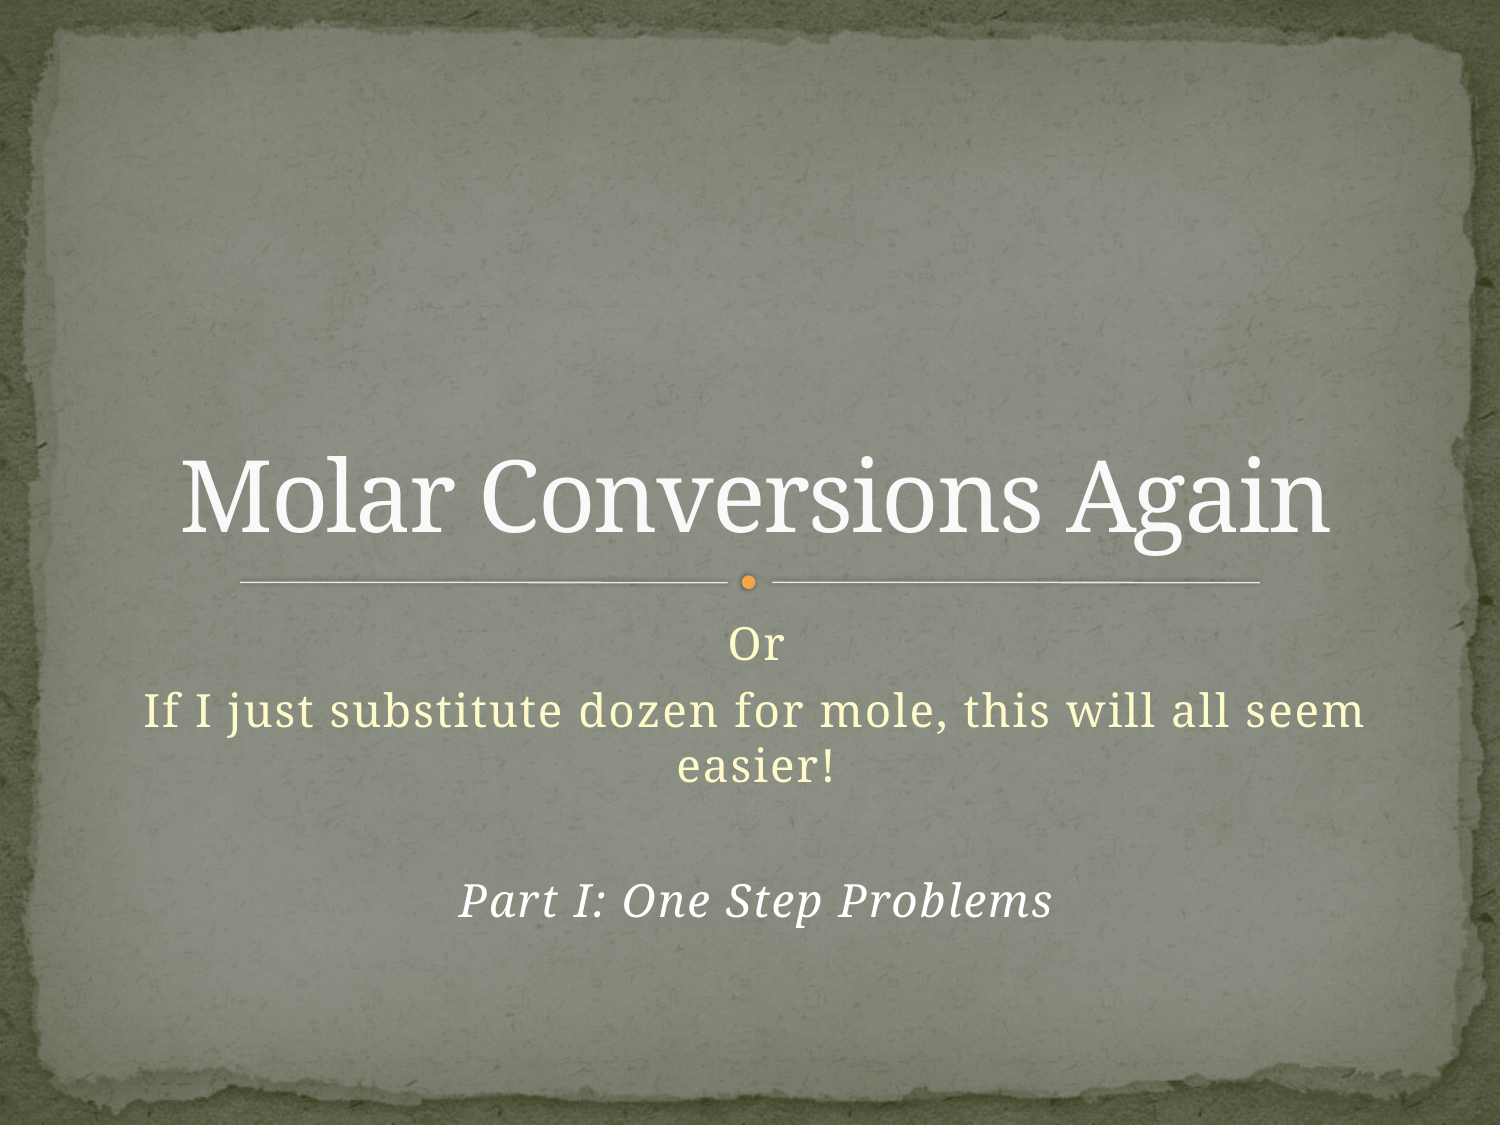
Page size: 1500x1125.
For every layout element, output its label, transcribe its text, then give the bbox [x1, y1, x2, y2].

title Molar Conversions Again [74, 235, 1438, 561]
subtitle Or If I just substitute dozen for mole, this will all seem easier! Part I: One Step Problems [75, 606, 1438, 795]
